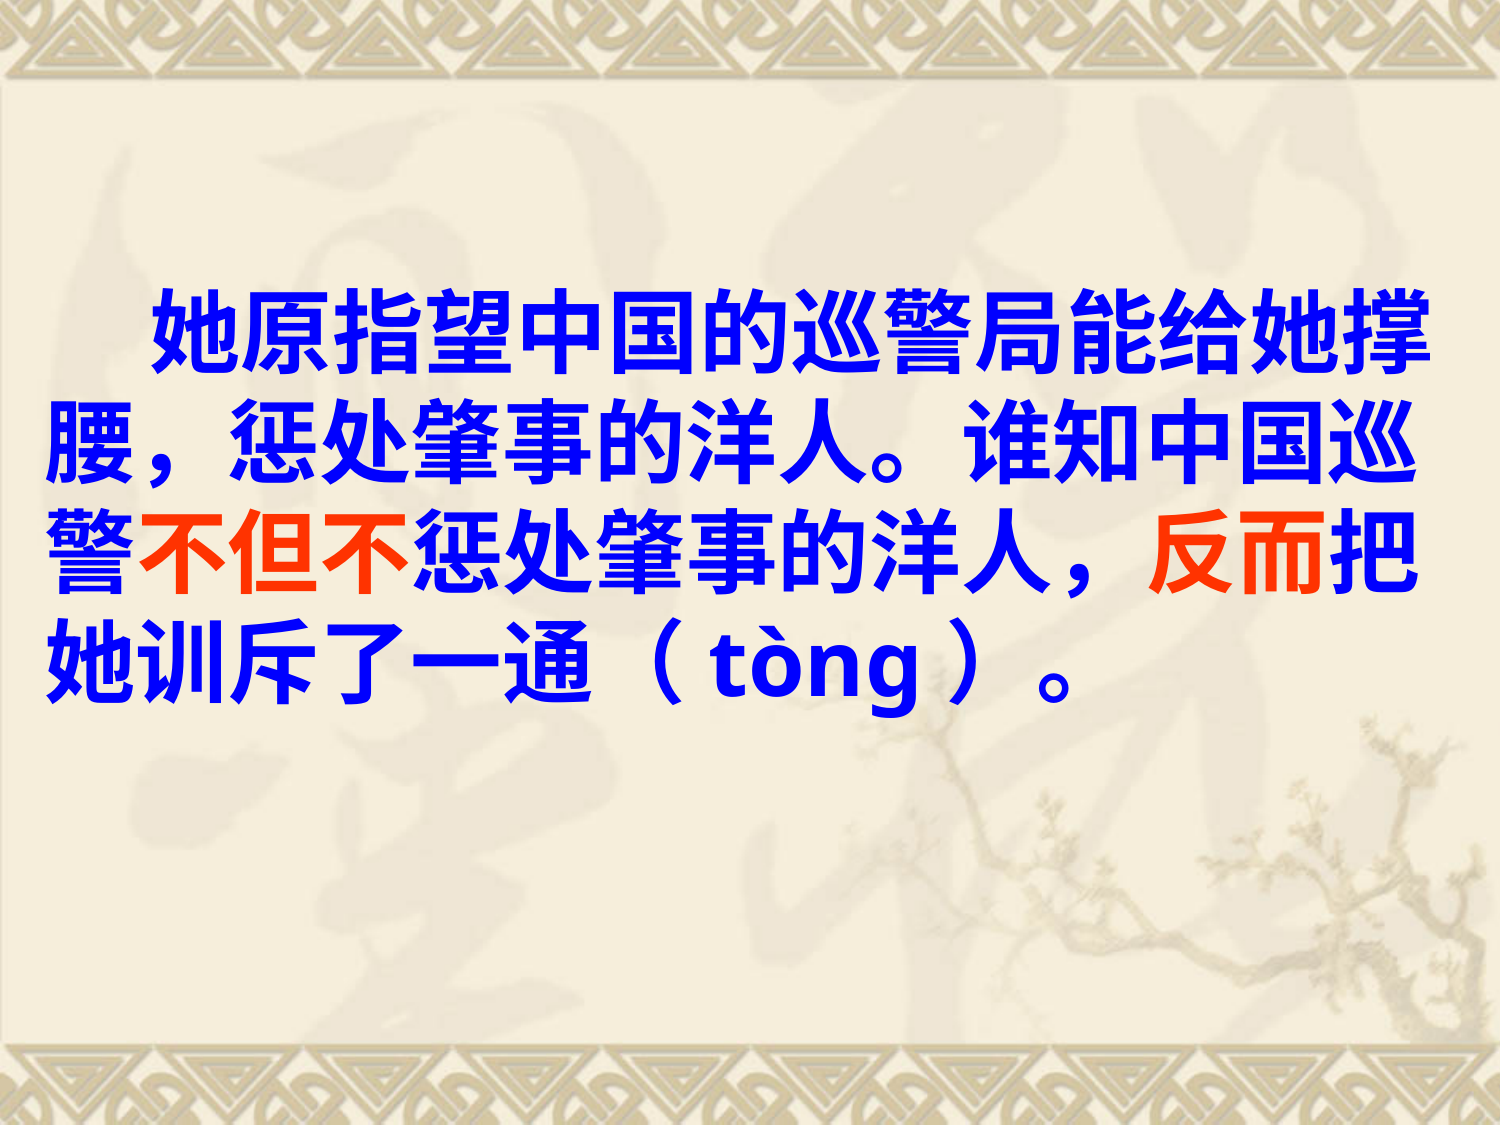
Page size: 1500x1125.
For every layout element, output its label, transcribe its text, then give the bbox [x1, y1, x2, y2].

text_box 她原指望中国的巡警局能给她撑腰，惩处肇事的洋人。谁知中国巡警不但不惩处肇事的洋人，反而把她训斥了一通（tòng）。 [29, 267, 1480, 722]
picture [0, 0, 1500, 1125]
